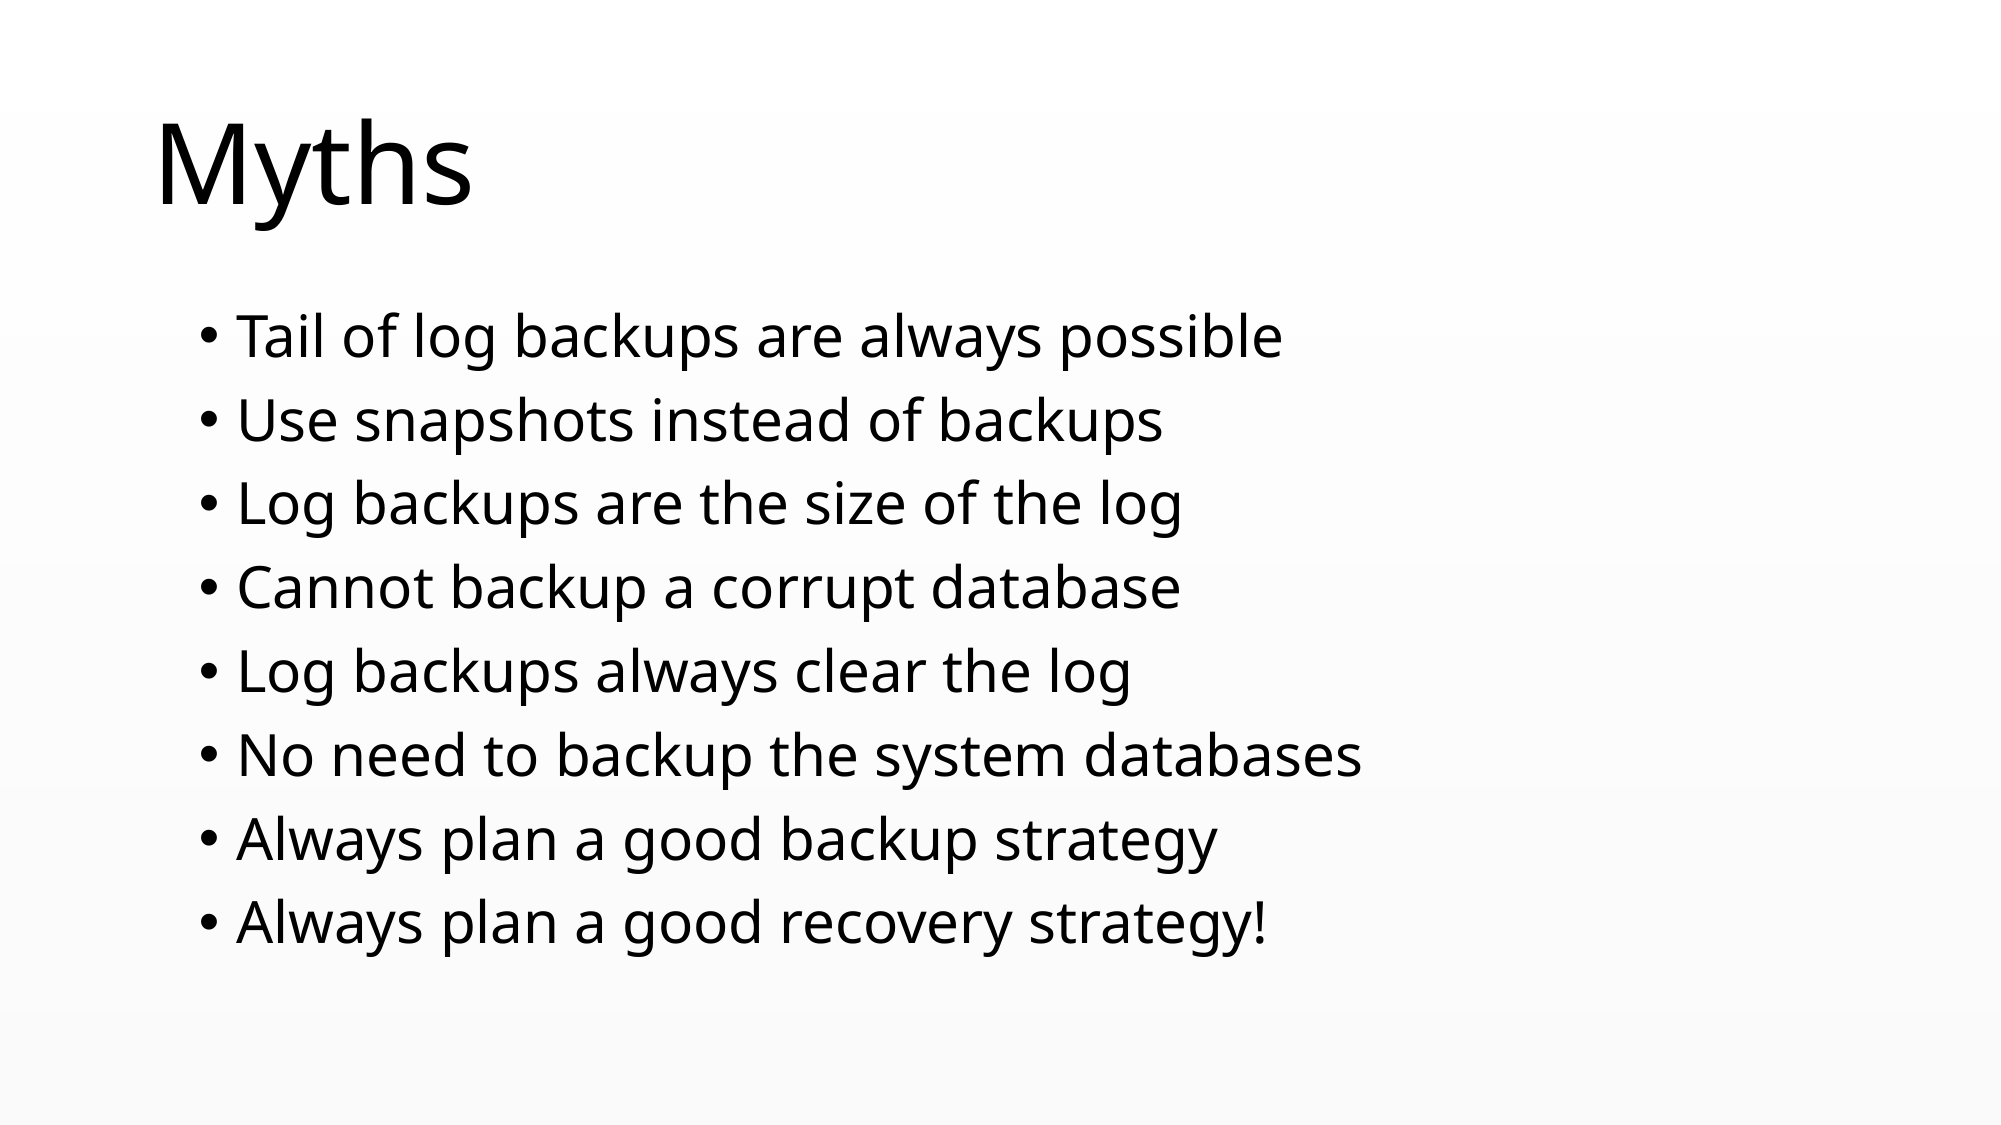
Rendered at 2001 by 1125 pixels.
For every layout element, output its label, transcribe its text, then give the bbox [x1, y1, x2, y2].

list Tail of log backups are always possible Use snapshots instead of backups Log backups are the size of the log Cannot backup a corrupt database Log backups always clear the log No need to backup the system databases Always plan a good backup strategy Always plan a good recovery strategy! [183, 299, 1863, 1014]
title Myths [137, 59, 1863, 278]
